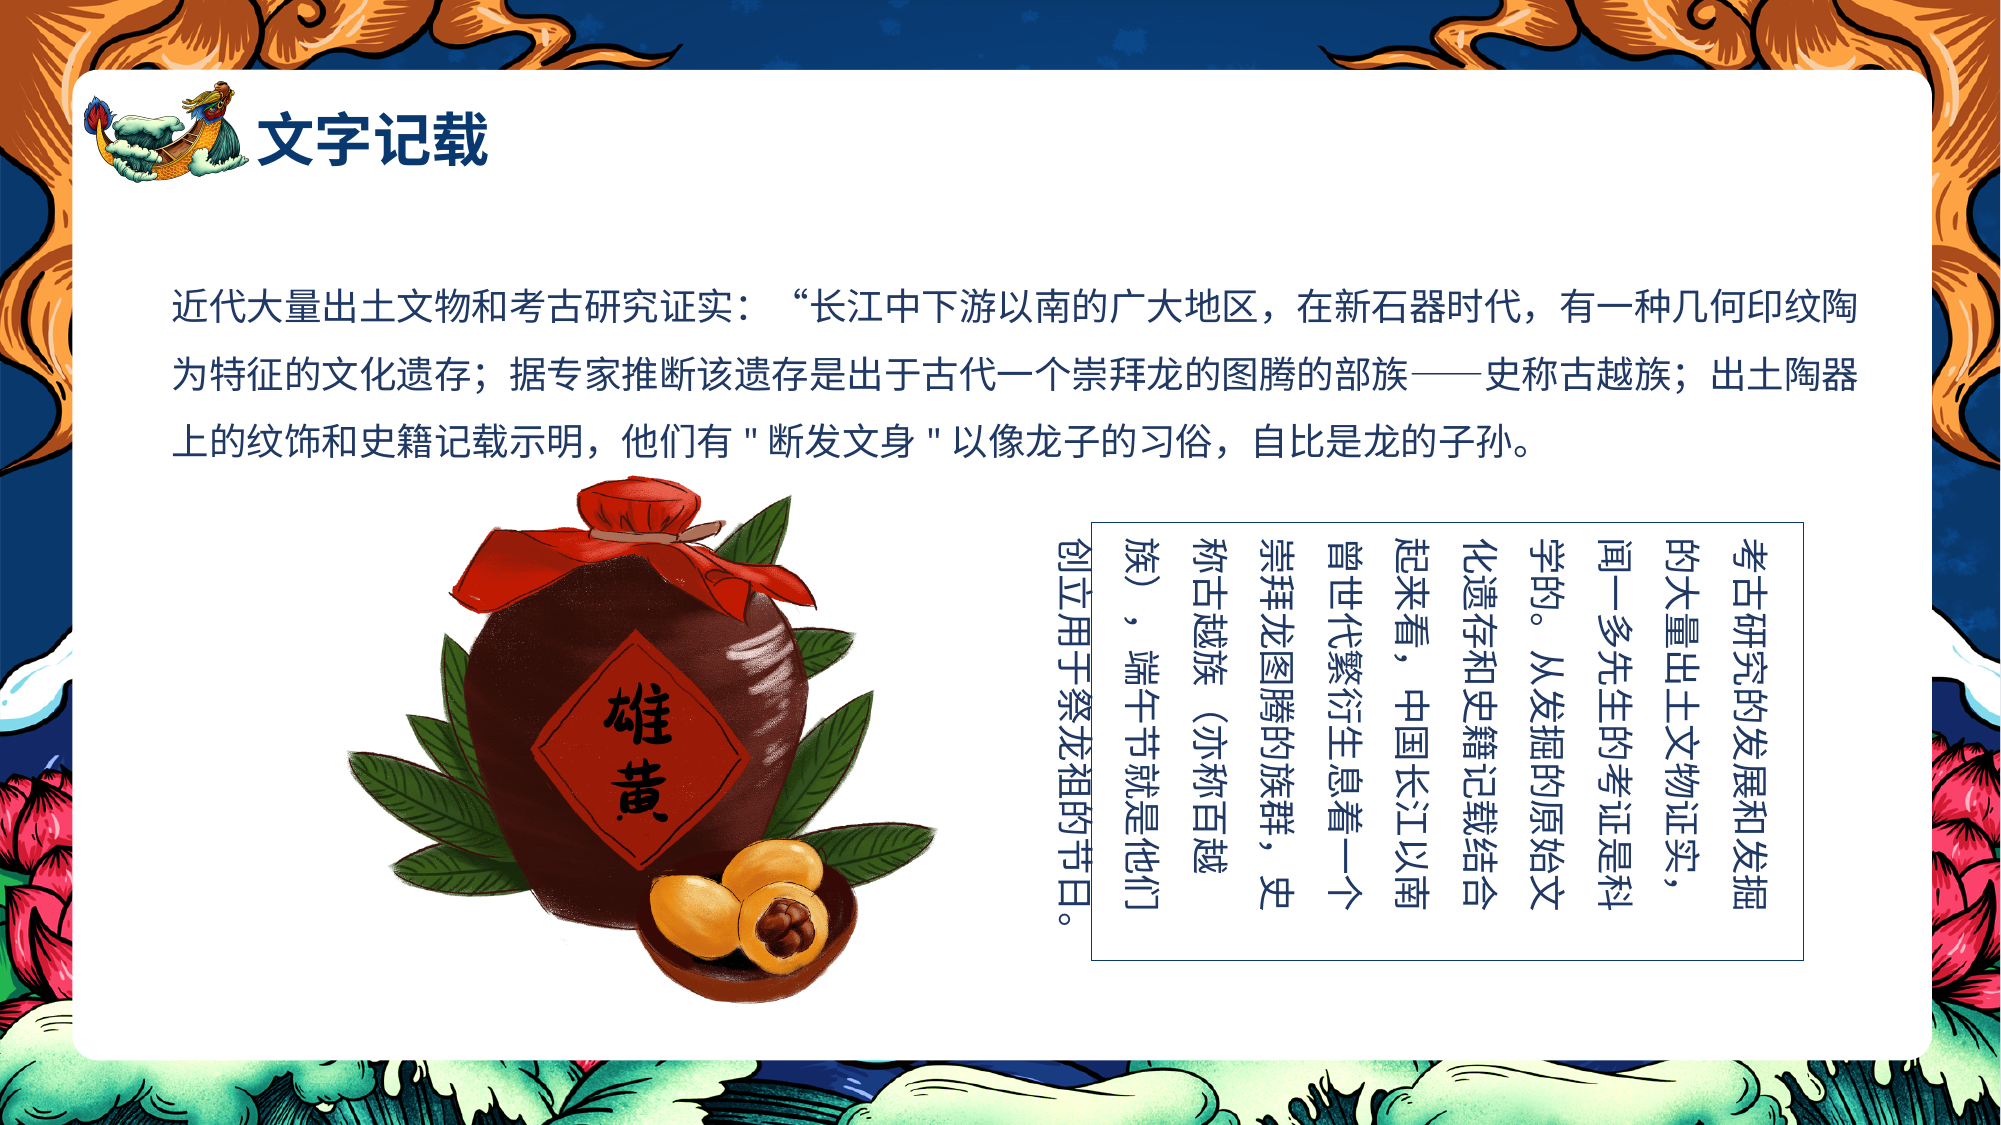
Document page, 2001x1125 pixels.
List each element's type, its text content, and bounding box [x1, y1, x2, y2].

text_box 文字记载 [241, 95, 505, 181]
text_box 近代大量出土文物和考古研究证实：“长江中下游以南的广大地区，在新石器时代，有一种几何印纹陶为特征的文化遗存；据专家推断该遗存是出于古代一个崇拜龙的图腾的部族——史称古越族；出土陶器上的纹饰和史籍记载示明，他们有"断发文身"以像龙子的习俗，自比是龙的子孙。 [157, 253, 1888, 471]
text_box 考古研究的发展和发掘的大量出土文物证实，闻一多先生的考证是科学的。从发掘的原始文化遗存和史籍记载结合起来看，中国长江以南曾世代繁衍生息着一个崇拜龙图腾的族群，史称古越族（亦称百越族），端午节就是他们创立用于祭龙祖的节日。 [1091, 522, 1804, 961]
picture [313, 1119, 321, 1125]
picture [0, 0, 2001, 1125]
picture [1804, 1117, 1815, 1125]
